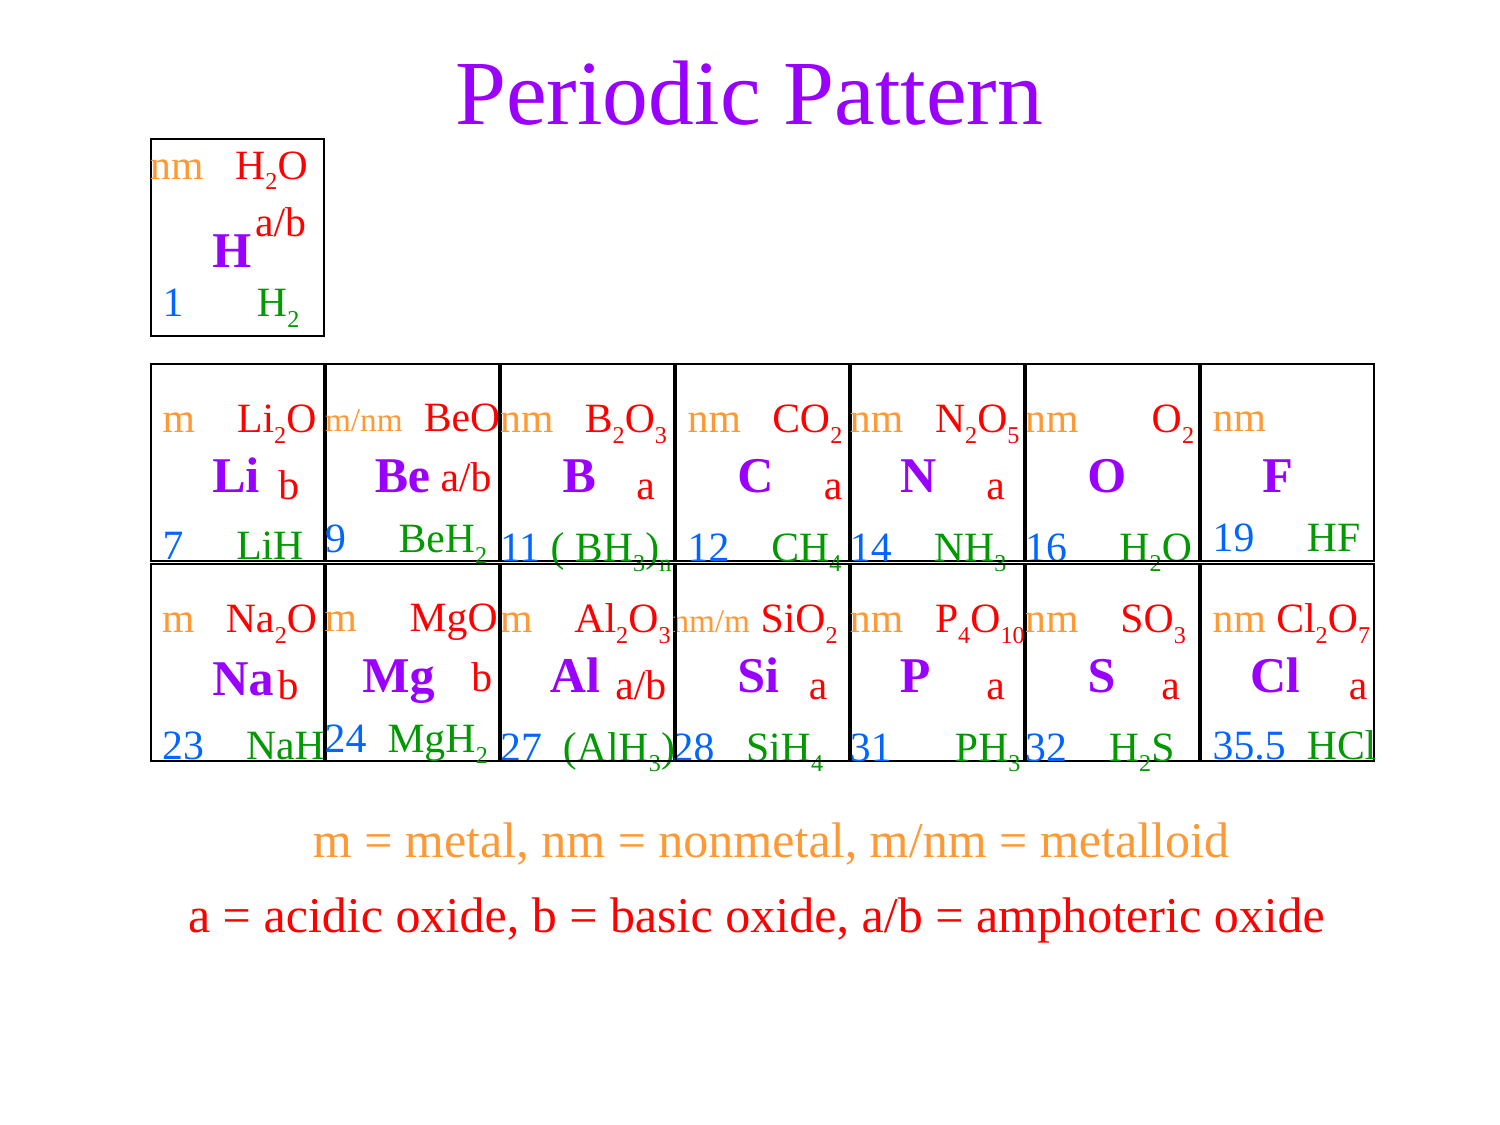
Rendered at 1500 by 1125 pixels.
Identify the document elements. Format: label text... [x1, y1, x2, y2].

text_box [1009, 563, 1199, 784]
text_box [1009, 363, 1195, 562]
text_box m = metal, nm = nonmetal, m/nm = metalloid [298, 799, 1245, 876]
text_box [672, 363, 832, 562]
text_box Periodic Pattern [112, 12, 1388, 163]
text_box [834, 563, 1004, 784]
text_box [484, 563, 667, 784]
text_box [672, 563, 829, 784]
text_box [484, 363, 670, 562]
text_box a = acidic oxide, b = basic oxide, a/b = amphoteric oxide [173, 874, 1341, 951]
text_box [147, 363, 308, 561]
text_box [1197, 363, 1413, 568]
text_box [146, 563, 304, 776]
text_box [309, 563, 479, 776]
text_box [135, 129, 325, 340]
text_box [310, 363, 482, 561]
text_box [1197, 575, 1413, 776]
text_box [834, 363, 1007, 562]
